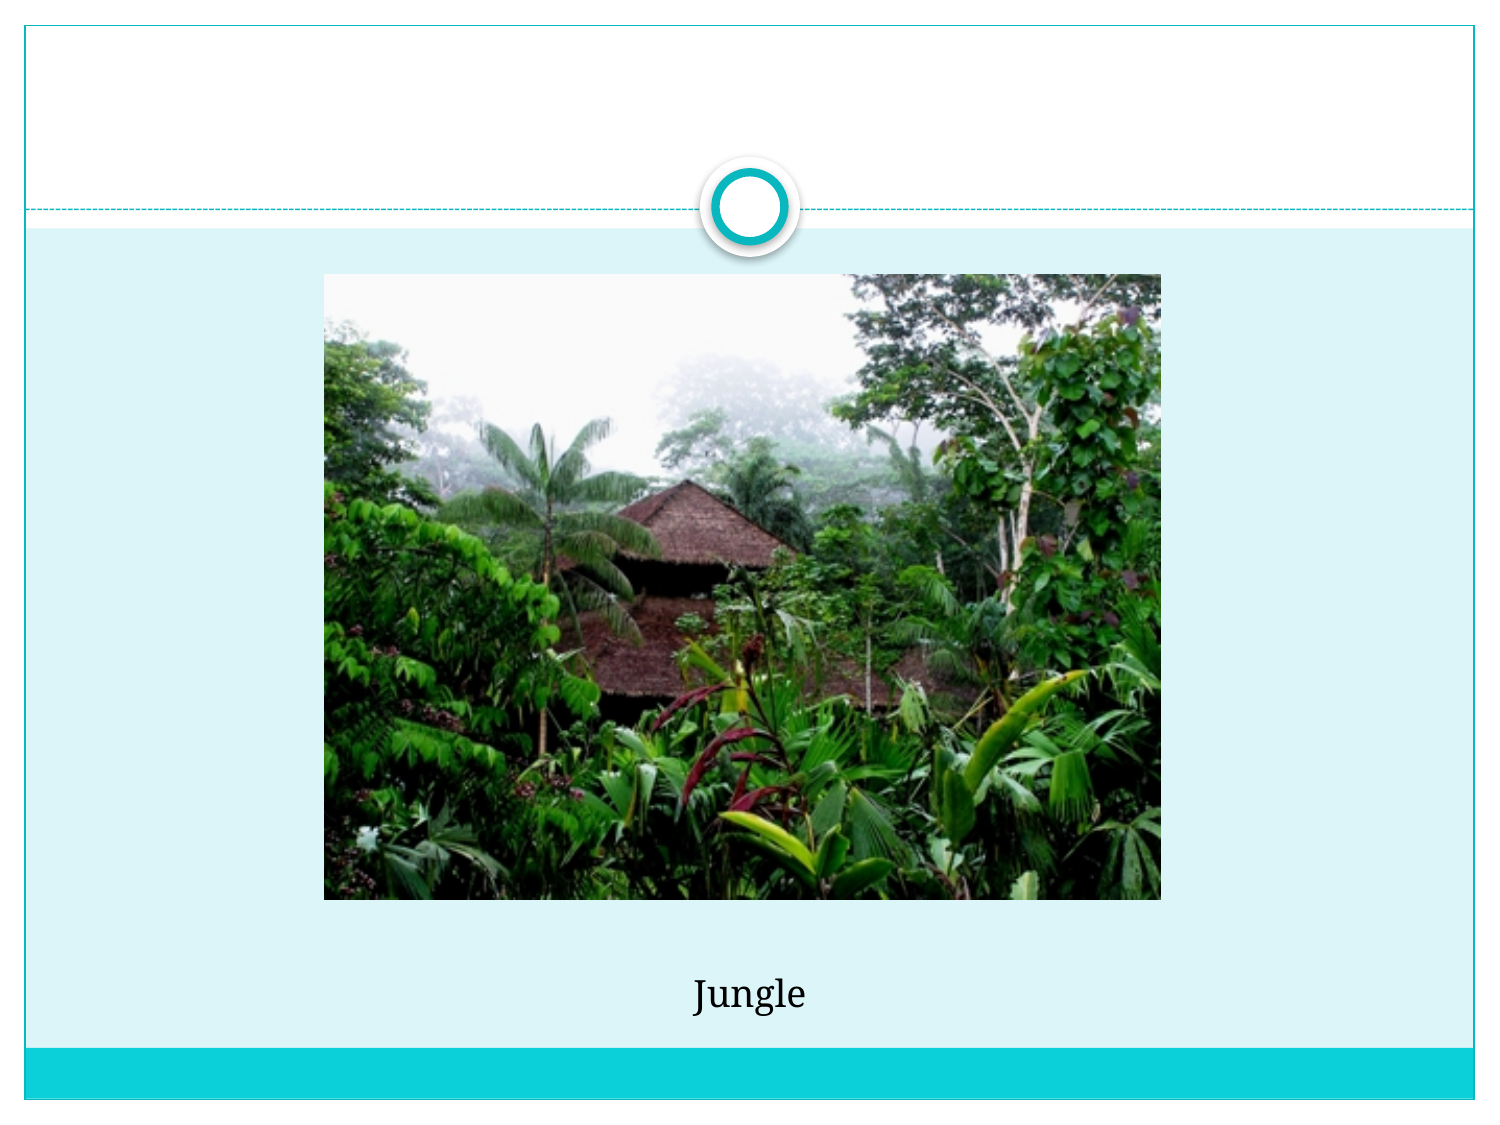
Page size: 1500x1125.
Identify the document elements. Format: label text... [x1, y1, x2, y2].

text_box Jungle [425, 962, 1075, 1023]
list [324, 274, 1161, 901]
